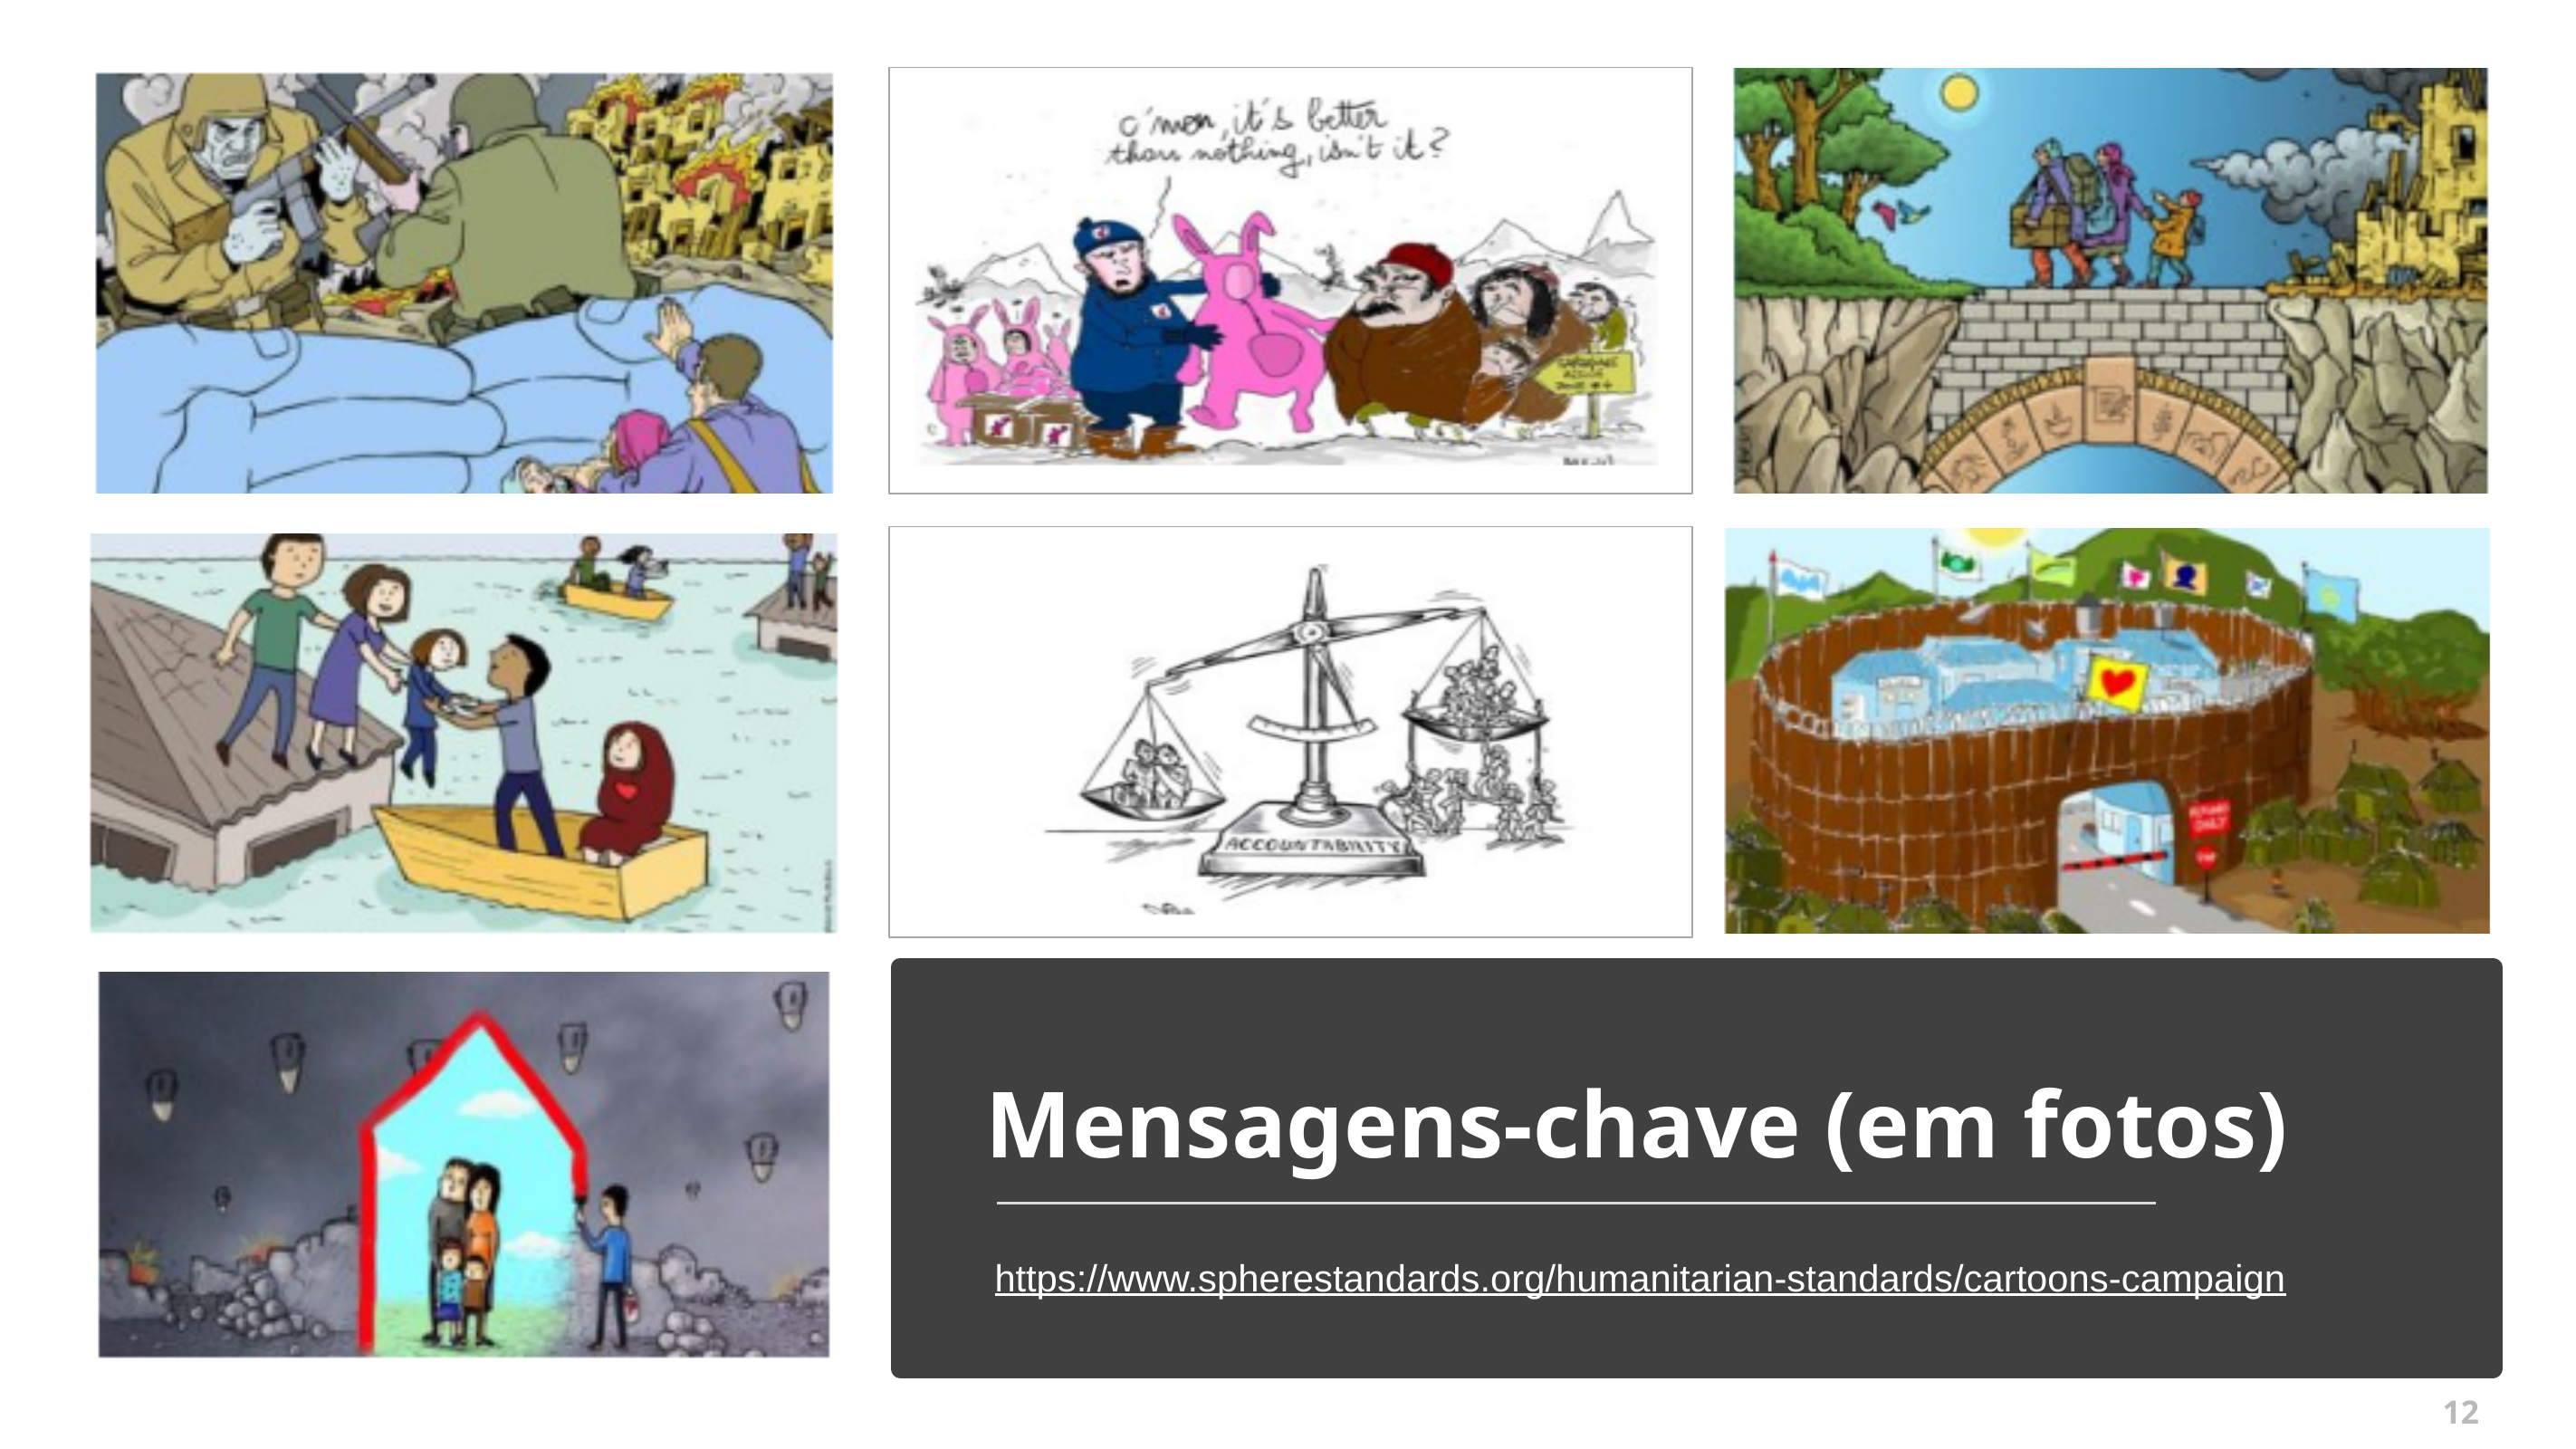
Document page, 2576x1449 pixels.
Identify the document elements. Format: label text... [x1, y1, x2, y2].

text_box https://www.spherestandards.org/humanitarian-standards/cartoons-campaign [981, 1246, 2321, 1363]
text_box [900, 967, 2494, 1369]
slide_number ‹#› [1913, 1380, 2494, 1446]
title Mensagens-chave (em fotos) [972, 1002, 2416, 1185]
picture [1723, 527, 2491, 934]
picture [1710, 67, 2514, 494]
picture [889, 527, 1692, 937]
picture [66, 533, 869, 960]
picture [66, 972, 869, 1397]
picture [66, 67, 870, 494]
picture [889, 67, 1692, 494]
